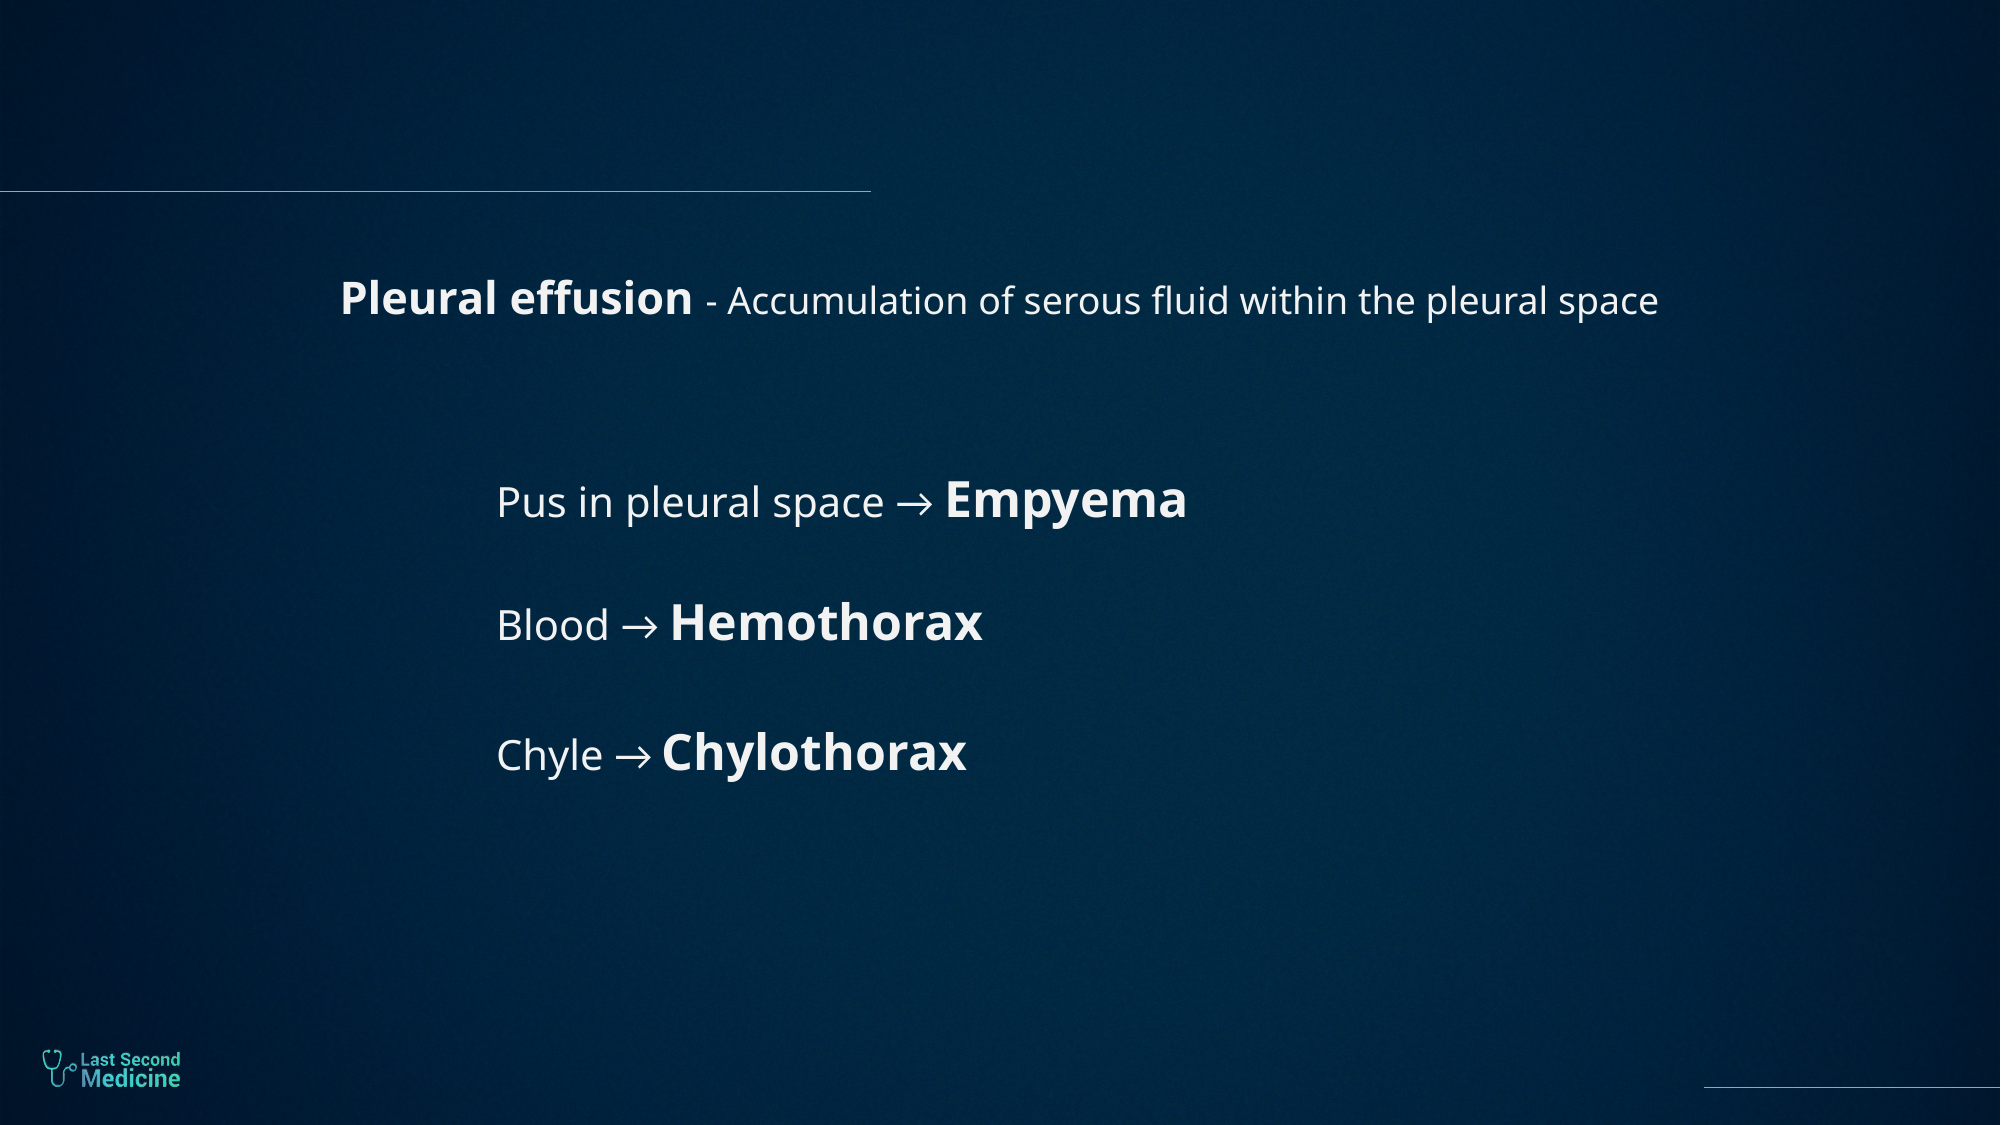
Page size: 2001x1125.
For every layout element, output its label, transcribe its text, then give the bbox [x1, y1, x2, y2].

picture [0, 0, 2000, 1125]
text_box Chyle → Chylothorax [481, 719, 1242, 816]
text_box Blood → Hemothorax [481, 590, 1242, 686]
list Pleural effusion - Accumulation of serous fluid within the pleural space [254, 268, 1746, 365]
text_box Pus in pleural space → Empyema [481, 466, 1242, 563]
